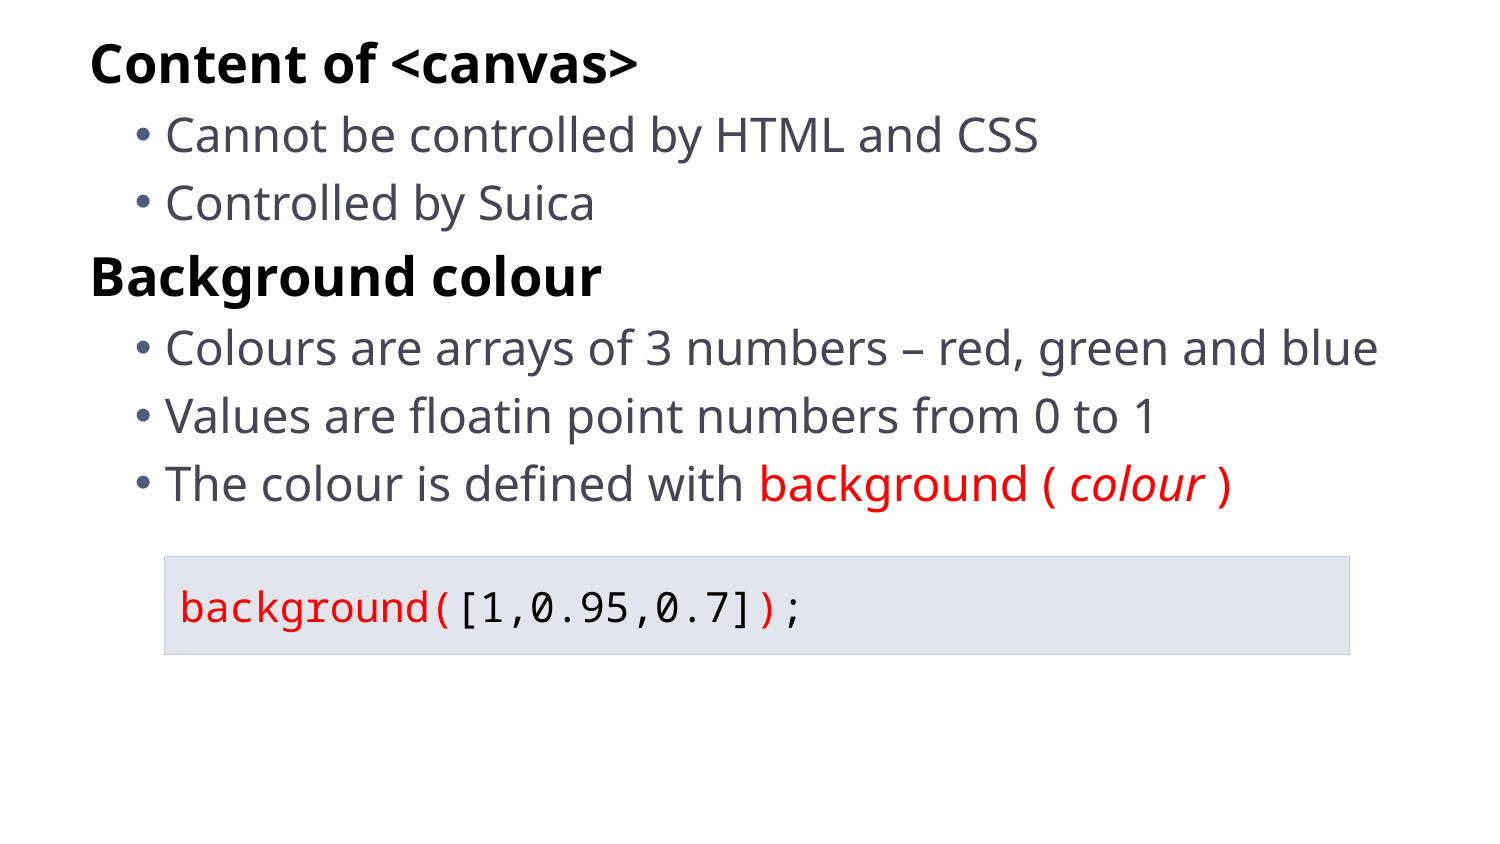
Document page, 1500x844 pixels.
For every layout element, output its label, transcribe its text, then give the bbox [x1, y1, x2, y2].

text_box background([1,0.95,0.7]); [164, 556, 1350, 655]
list Content of <canvas> Cannot be controlled by HTML and CSS Controlled by Suica Background colour Colours are arrays of 3 numbers – red, green and blue Values are floatin point numbers from 0 to 1 The colour is defined with background ( colour ) [75, 21, 1475, 835]
